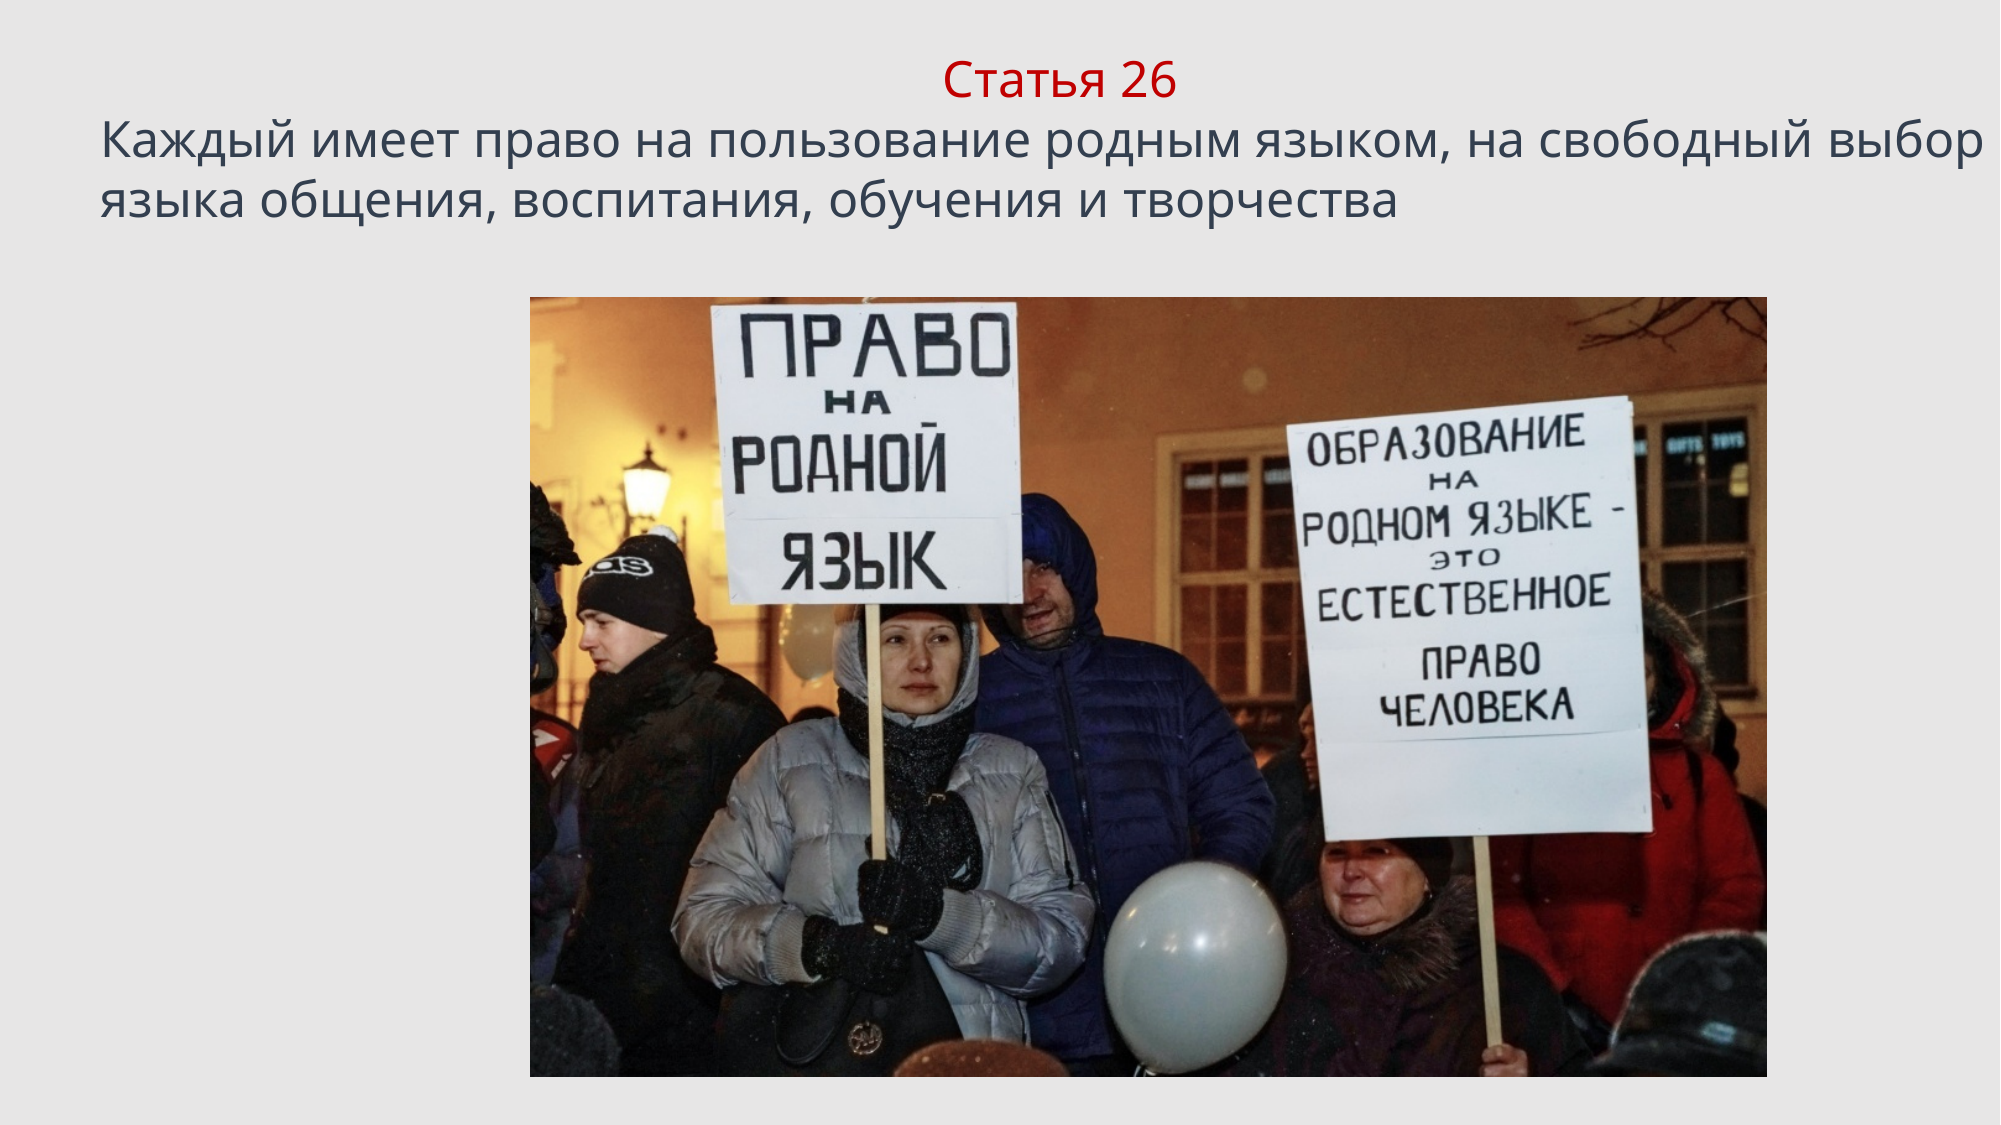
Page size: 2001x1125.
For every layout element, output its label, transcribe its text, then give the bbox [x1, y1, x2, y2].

text_box Статья 26 Каждый имеет право на пользование родным языком, на свободный выбор языка общения, воспитания, обучения и творчества [85, 40, 2000, 235]
picture [530, 297, 1767, 1077]
